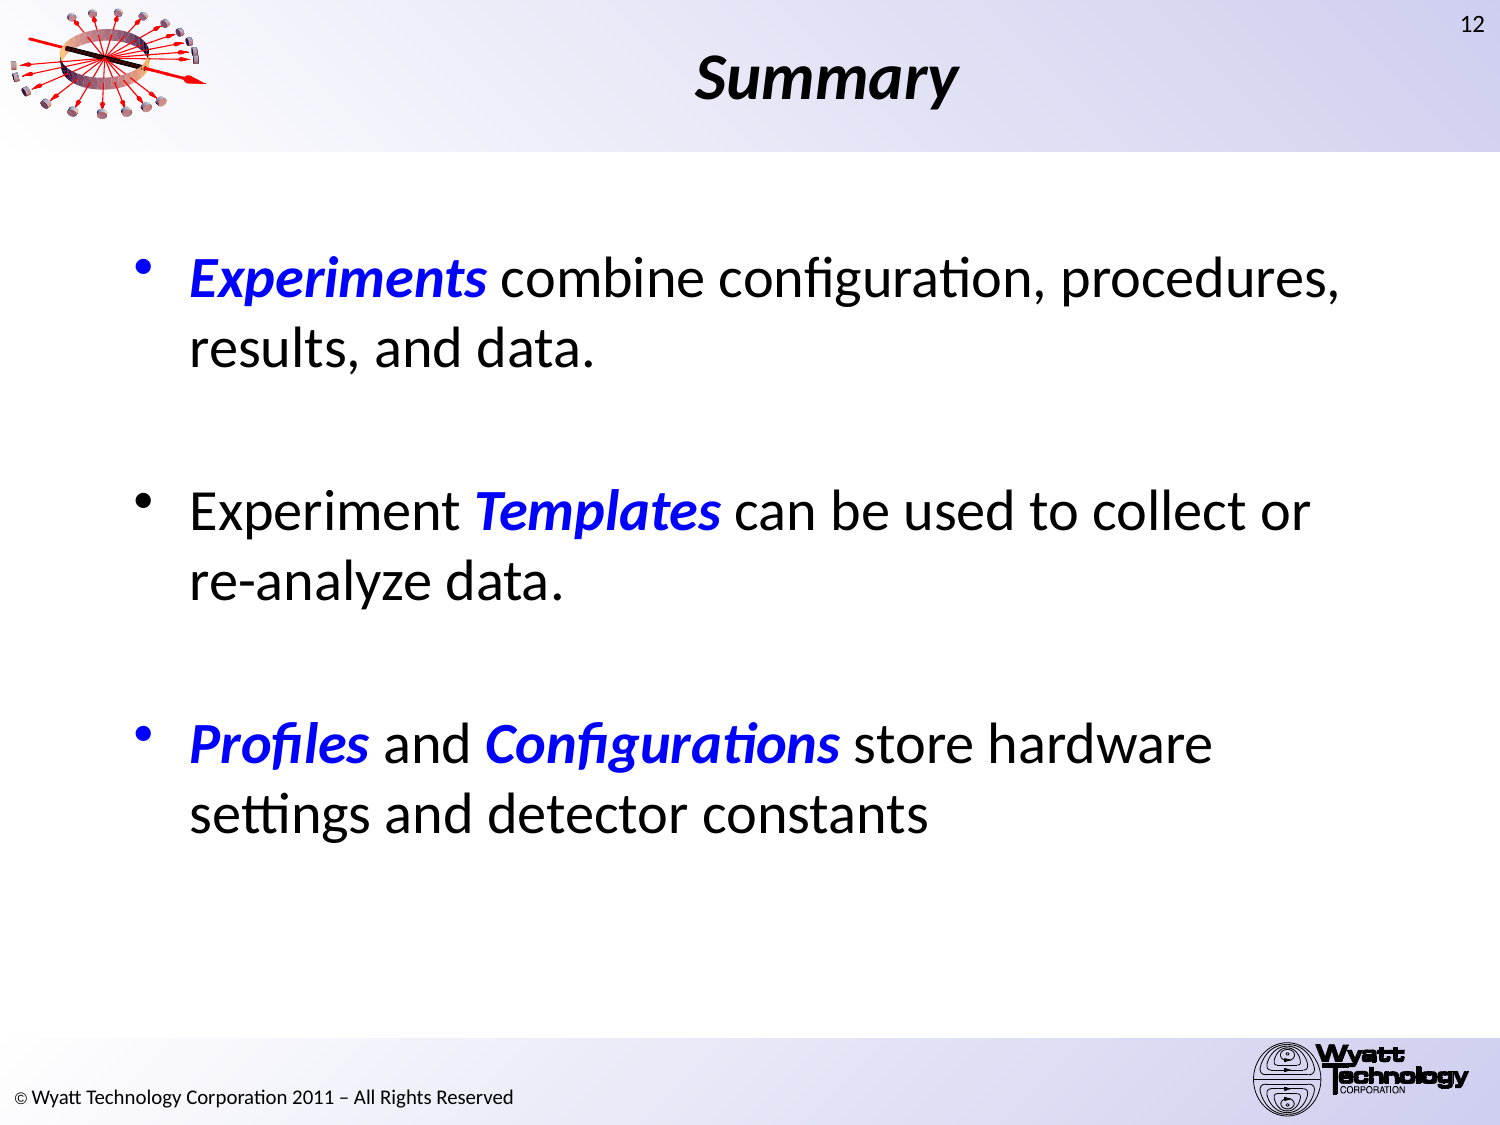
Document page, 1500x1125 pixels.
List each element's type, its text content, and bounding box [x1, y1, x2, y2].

title Summary [217, 25, 1438, 120]
list Experiments combine configuration, procedures, results, and data. Experiment Templates can be used to collect or re-analyze data. Profiles and Configurations store hardware settings and detector constants [118, 231, 1382, 970]
